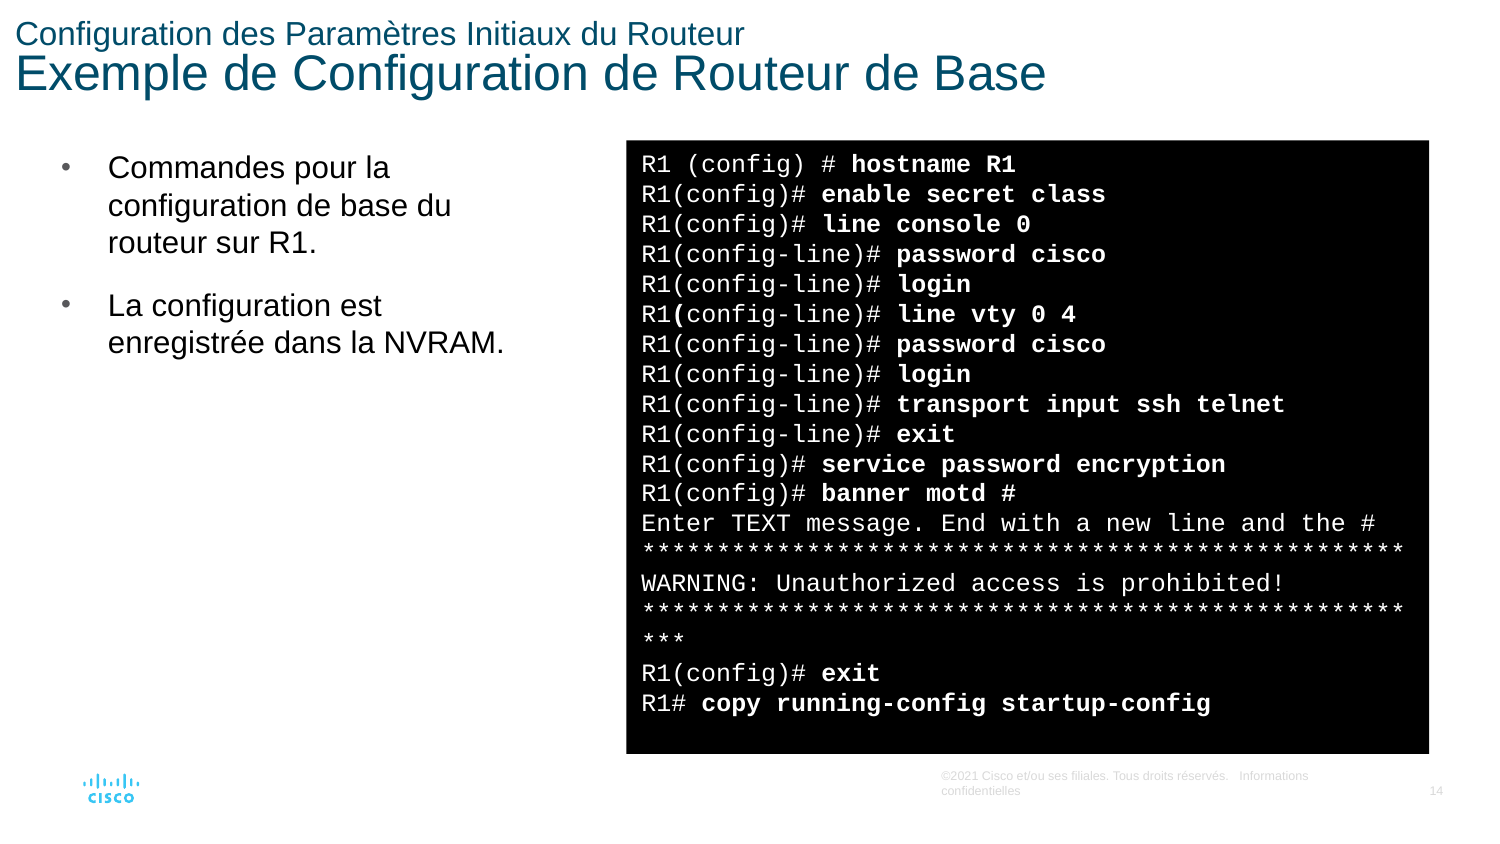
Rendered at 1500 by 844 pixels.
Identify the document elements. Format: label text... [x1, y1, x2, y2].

text_box R1 (config) # hostname R1 R1(config)# enable secret class R1(config)# line console 0 R1(config-line)# password cisco R1(config-line)# login R1(config-line)# line vty 0 4 R1(config-line)# password cisco R1(config-line)# login R1(config-line)# transport input ssh telnet R1(config-line)# exit R1(config)# service password encryption R1(config)# banner motd # Enter TEXT message. End with a new line and the # *************************************************** WARNING: Unauthorized access is prohibited! ****************************************************** R1(config)# exit R1# copy running-config startup-config [626, 140, 1430, 754]
list Commandes pour la configuration de base du routeur sur R1. La configuration est enregistrée dans la NVRAM. [46, 140, 561, 241]
title Configuration des Paramètres Initiaux du Routeur Exemple de Configuration de Routeur de Base [0, 0, 1369, 121]
